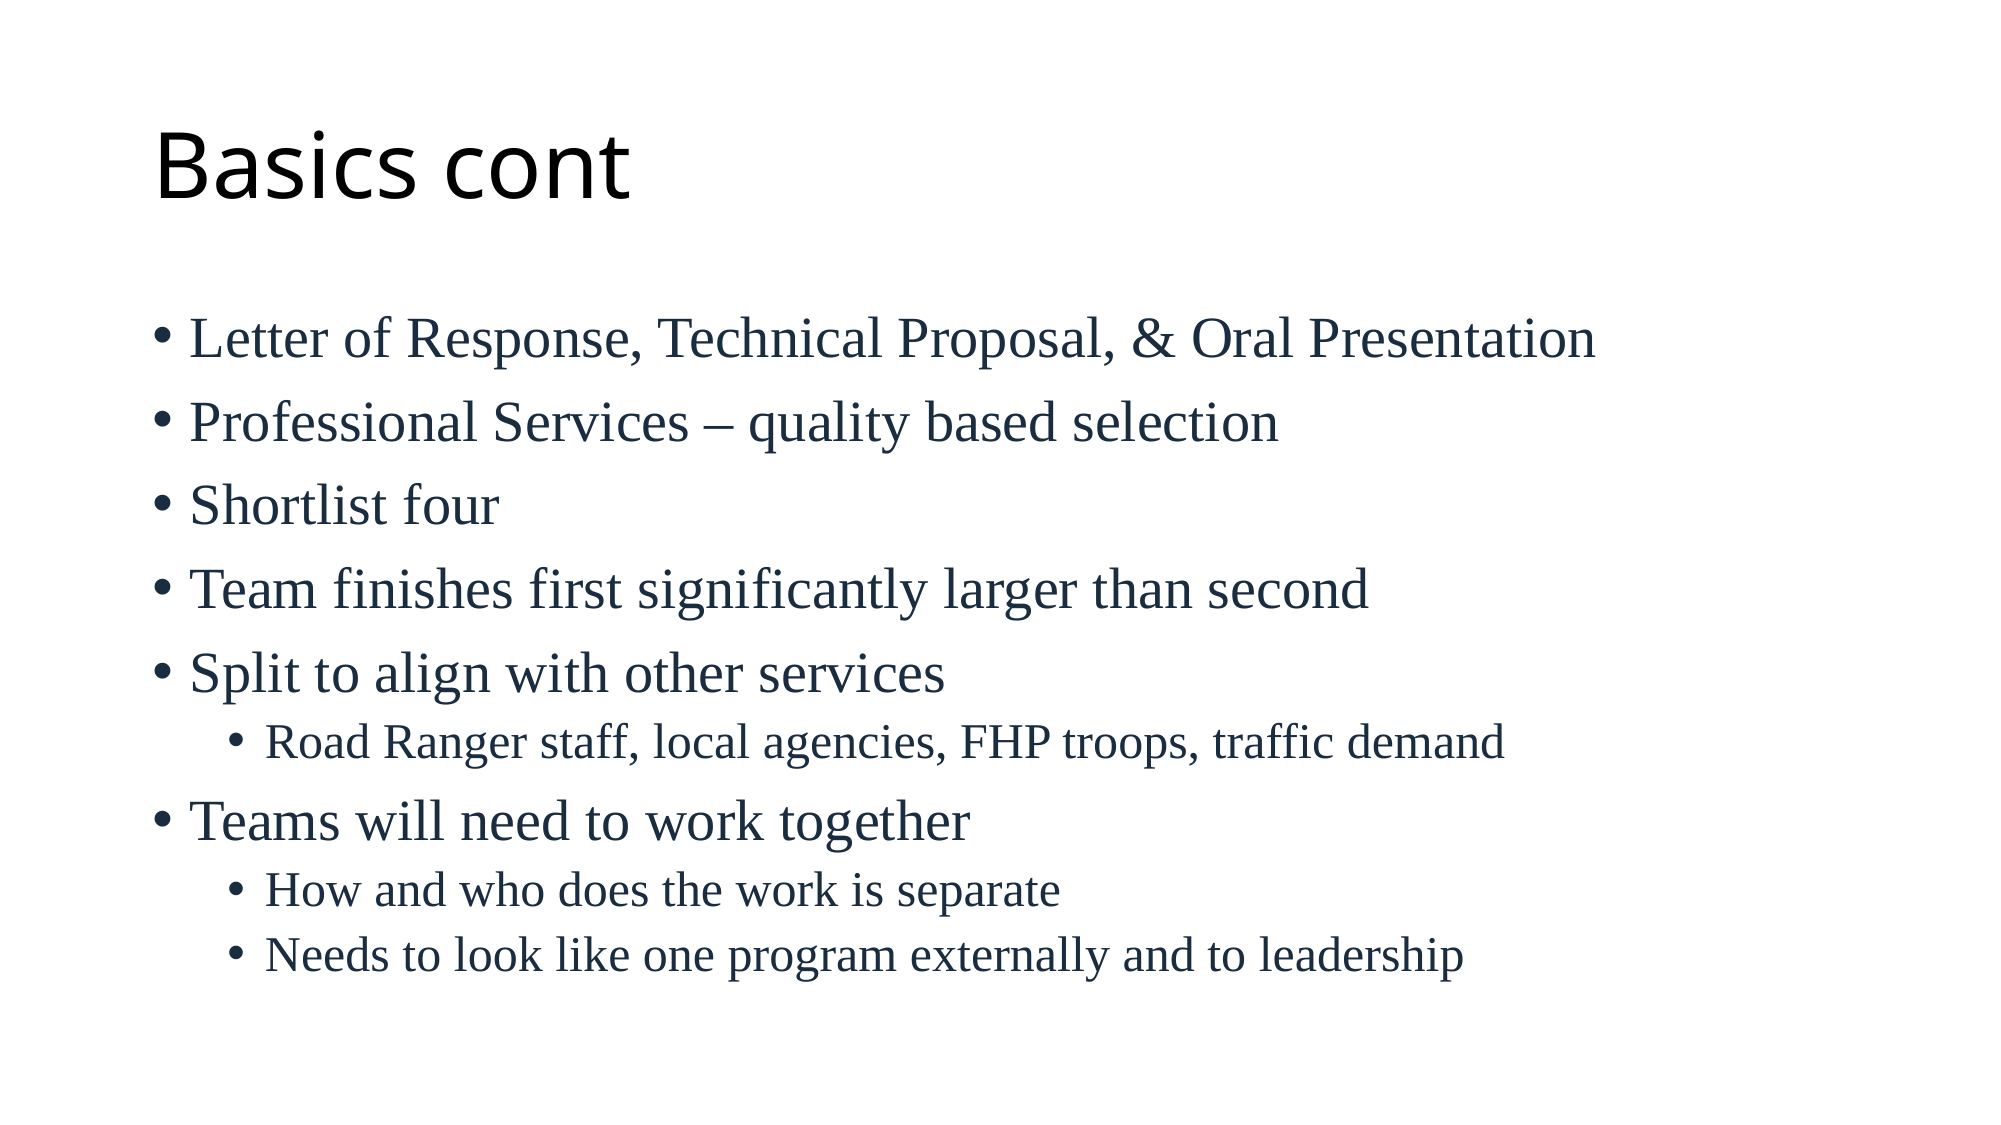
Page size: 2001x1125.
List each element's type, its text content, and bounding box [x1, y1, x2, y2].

title Basics cont [137, 59, 1863, 278]
list Letter of Response, Technical Proposal, & Oral Presentation Professional Services – quality based selection Shortlist four Team finishes first significantly larger than second Split to align with other services Road Ranger staff, local agencies, FHP troops, traffic demand Teams will need to work together How and who does the work is separate Needs to look like one program externally and to leadership [137, 299, 1863, 1014]
